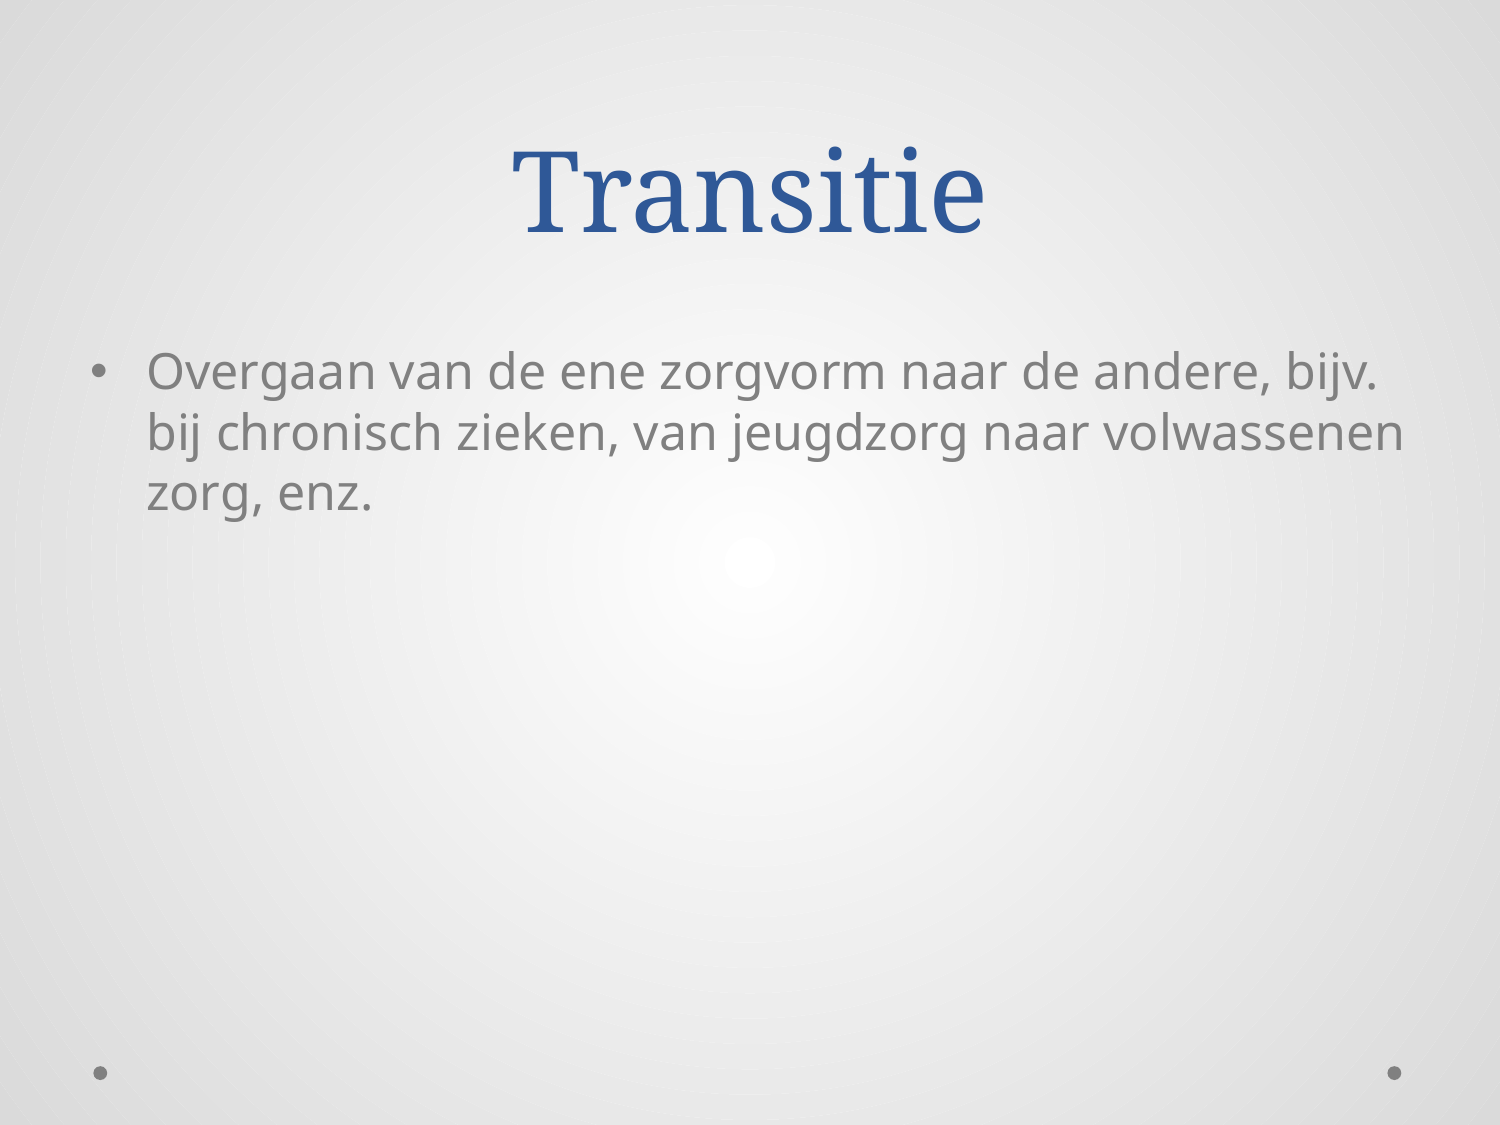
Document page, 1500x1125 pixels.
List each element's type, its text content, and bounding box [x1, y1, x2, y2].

title Transitie [75, 0, 1425, 262]
list Overgaan van de ene zorgvorm naar de andere, bijv. bij chronisch zieken, van jeugdzorg naar volwassenen zorg, enz. [75, 262, 1425, 1005]
